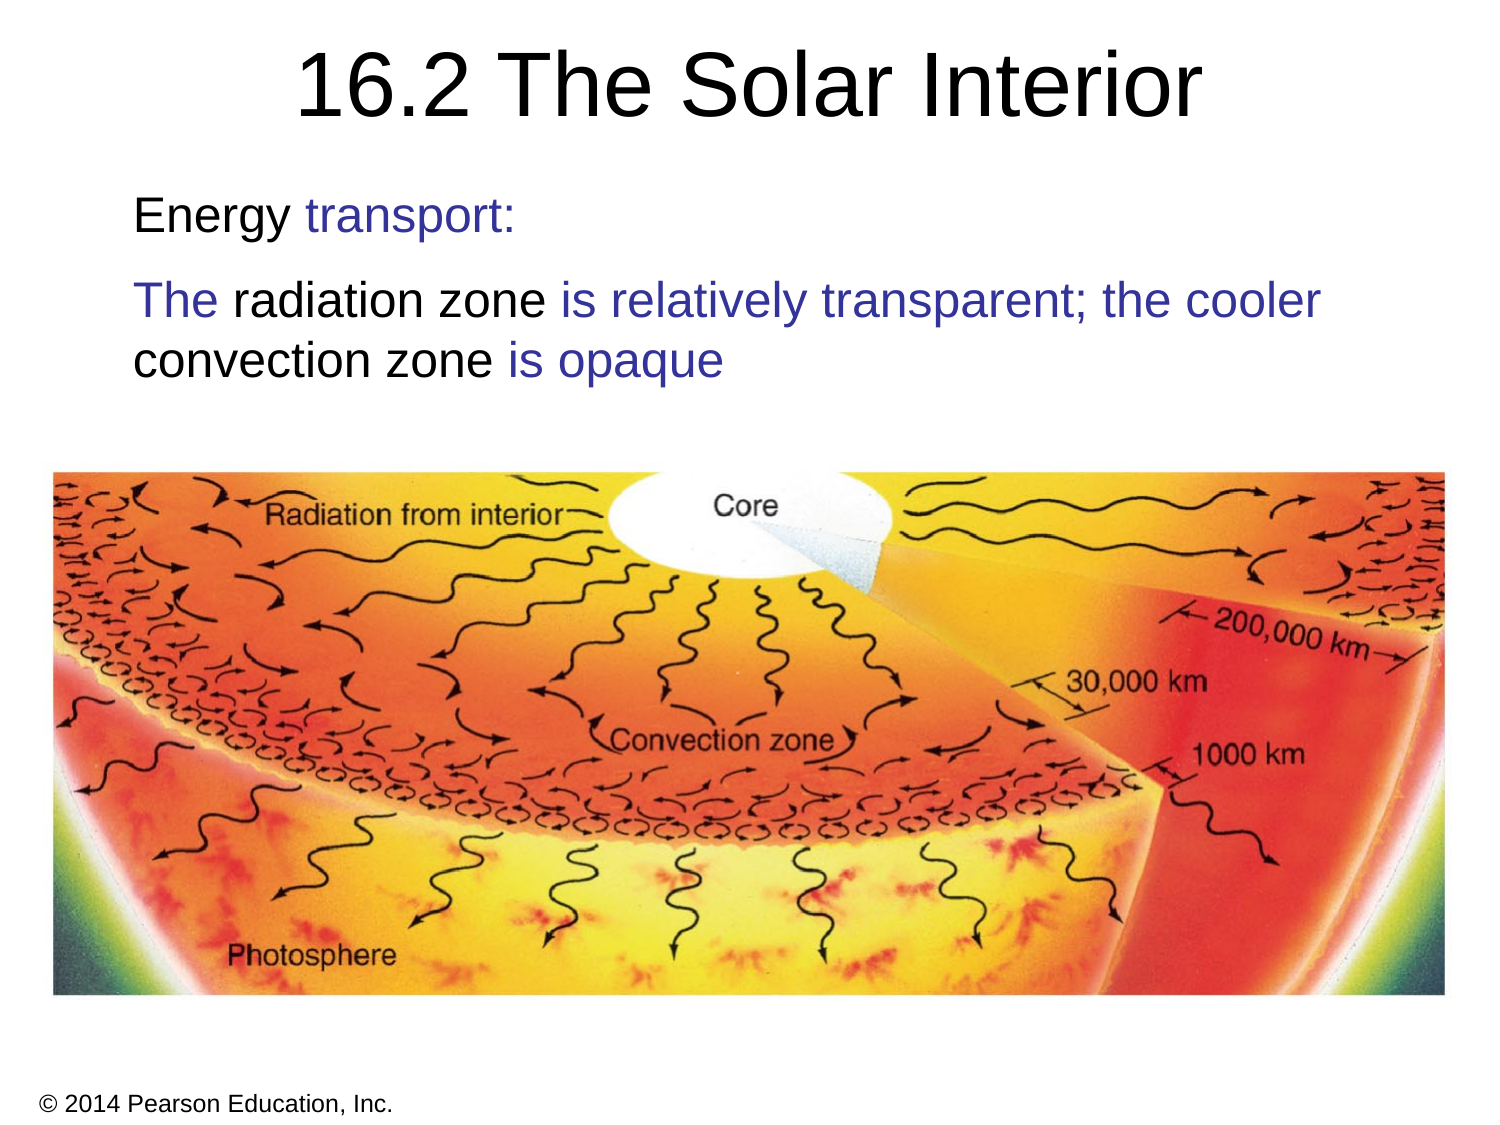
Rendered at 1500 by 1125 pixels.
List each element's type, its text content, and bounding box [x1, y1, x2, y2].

text_box Energy transport: The radiation zone is relatively transparent; the cooler convection zone is opaque [118, 174, 1381, 395]
title 16.2 The Solar Interior [112, 0, 1388, 174]
picture [43, 462, 1455, 1001]
